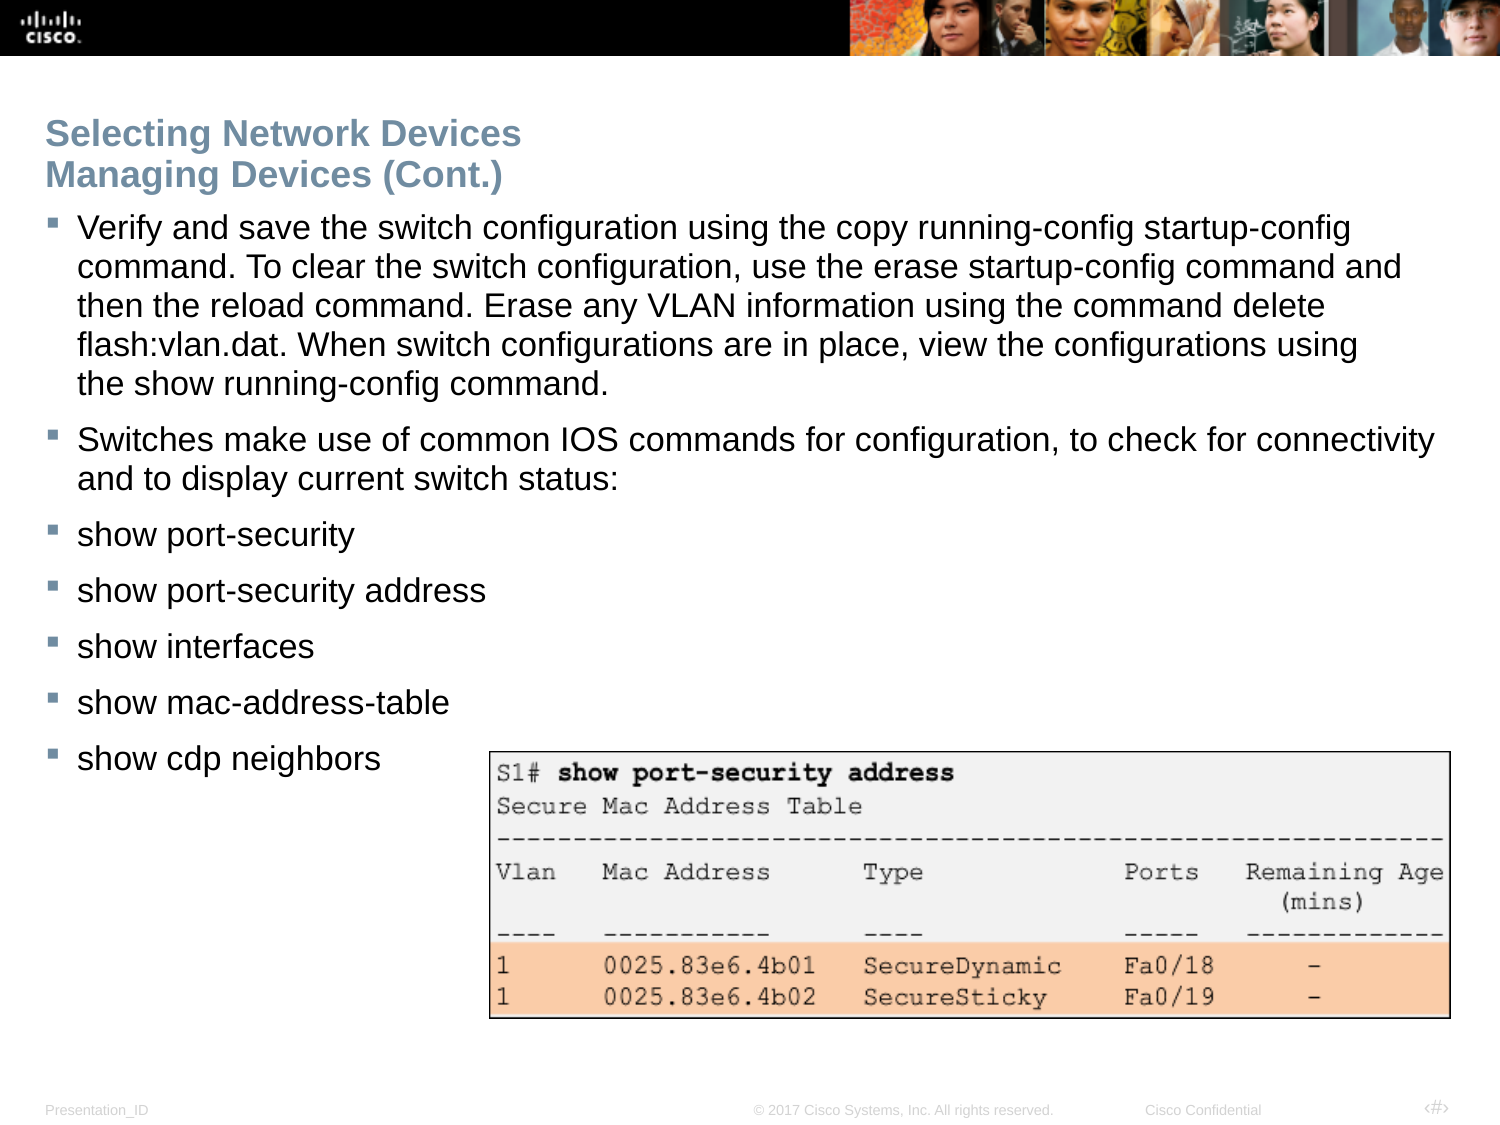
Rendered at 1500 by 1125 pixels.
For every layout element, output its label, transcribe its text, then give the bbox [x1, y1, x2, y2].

title Selecting Network Devices Managing Devices (Cont.) [31, 64, 1471, 202]
picture [0, 0, 1500, 56]
list Verify and save the switch configuration using the copy running-config startup-config command. To clear the switch configuration, use the erase startup-config command and then the reload command. Erase any VLAN information using the command delete flash:vlan.dat. When switch configurations are in place, view the configurations using the show running-config command. Switches make use of common IOS commands for configuration, to check for connectivity and to display current switch status: show port-security show port-security address show interfaces show mac-address-table show cdp neighbors [31, 202, 1471, 788]
picture [489, 750, 1451, 1019]
